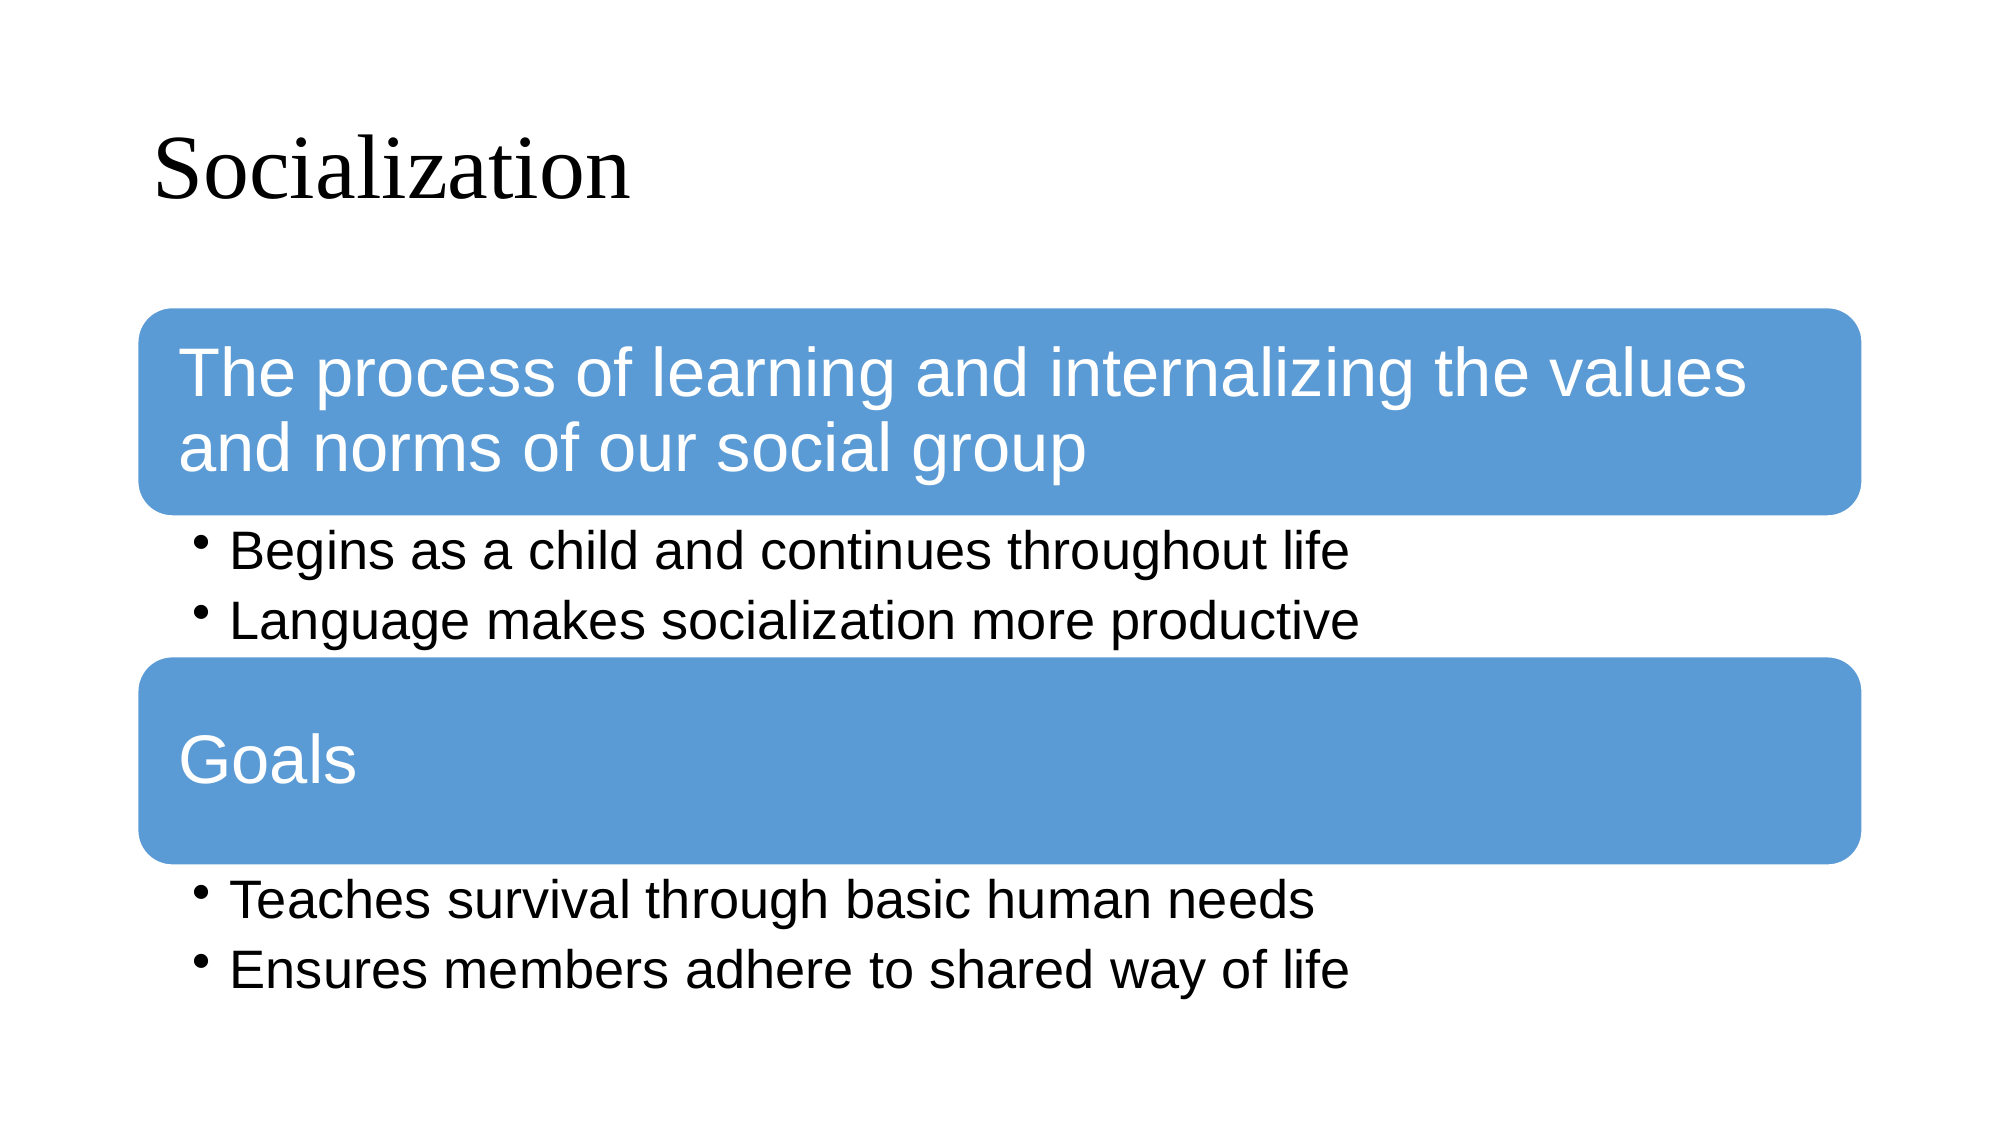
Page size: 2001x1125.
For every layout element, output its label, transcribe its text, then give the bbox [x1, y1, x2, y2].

title Socialization [137, 59, 1863, 278]
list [137, 299, 1863, 1014]
